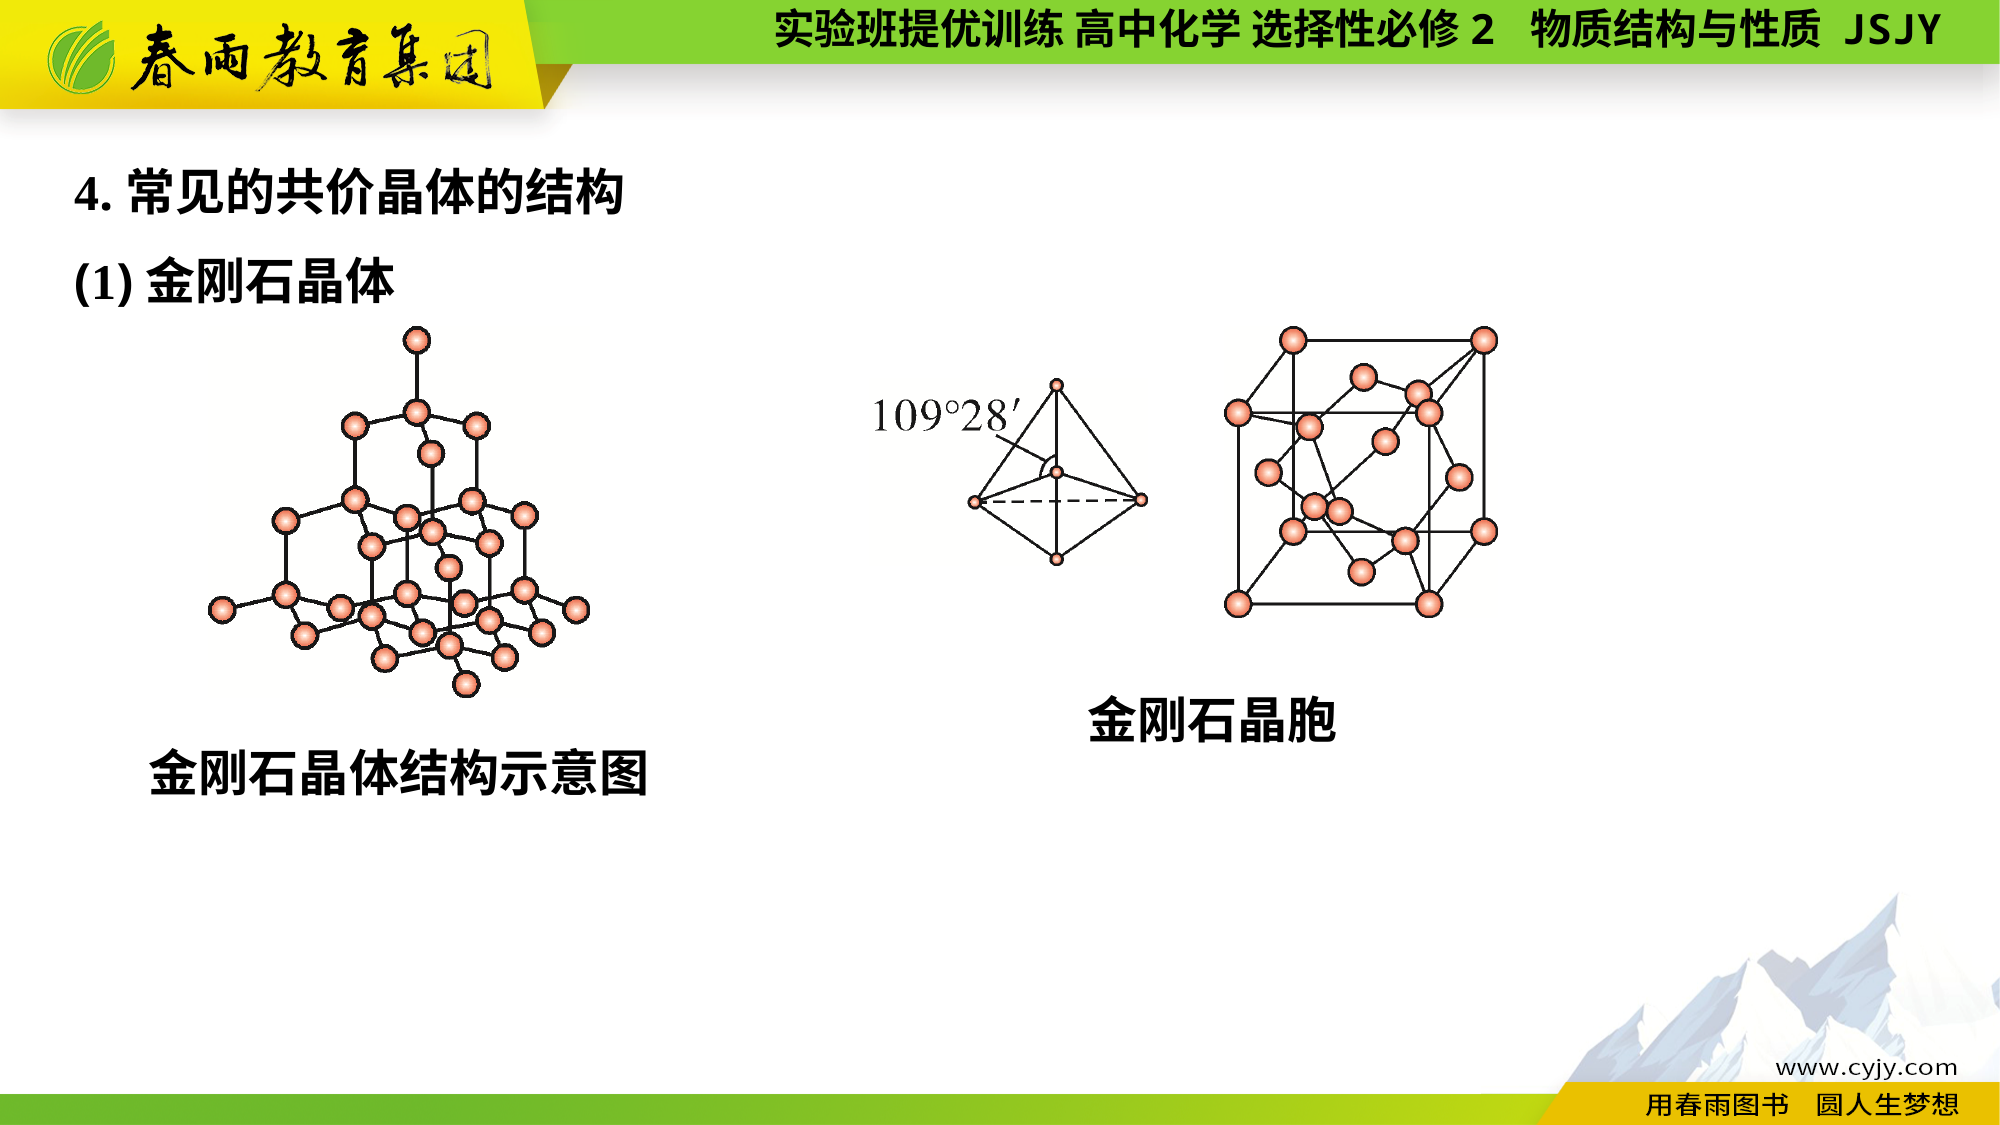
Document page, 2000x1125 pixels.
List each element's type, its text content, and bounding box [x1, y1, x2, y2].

text_box 金刚石晶胞 [1072, 651, 1353, 756]
text_box 金刚石晶体结构示意图 [134, 704, 664, 809]
list 4.常见的共价晶体的结构 (1)金刚石晶体 [59, 122, 1944, 308]
picture [0, 0, 2000, 1125]
